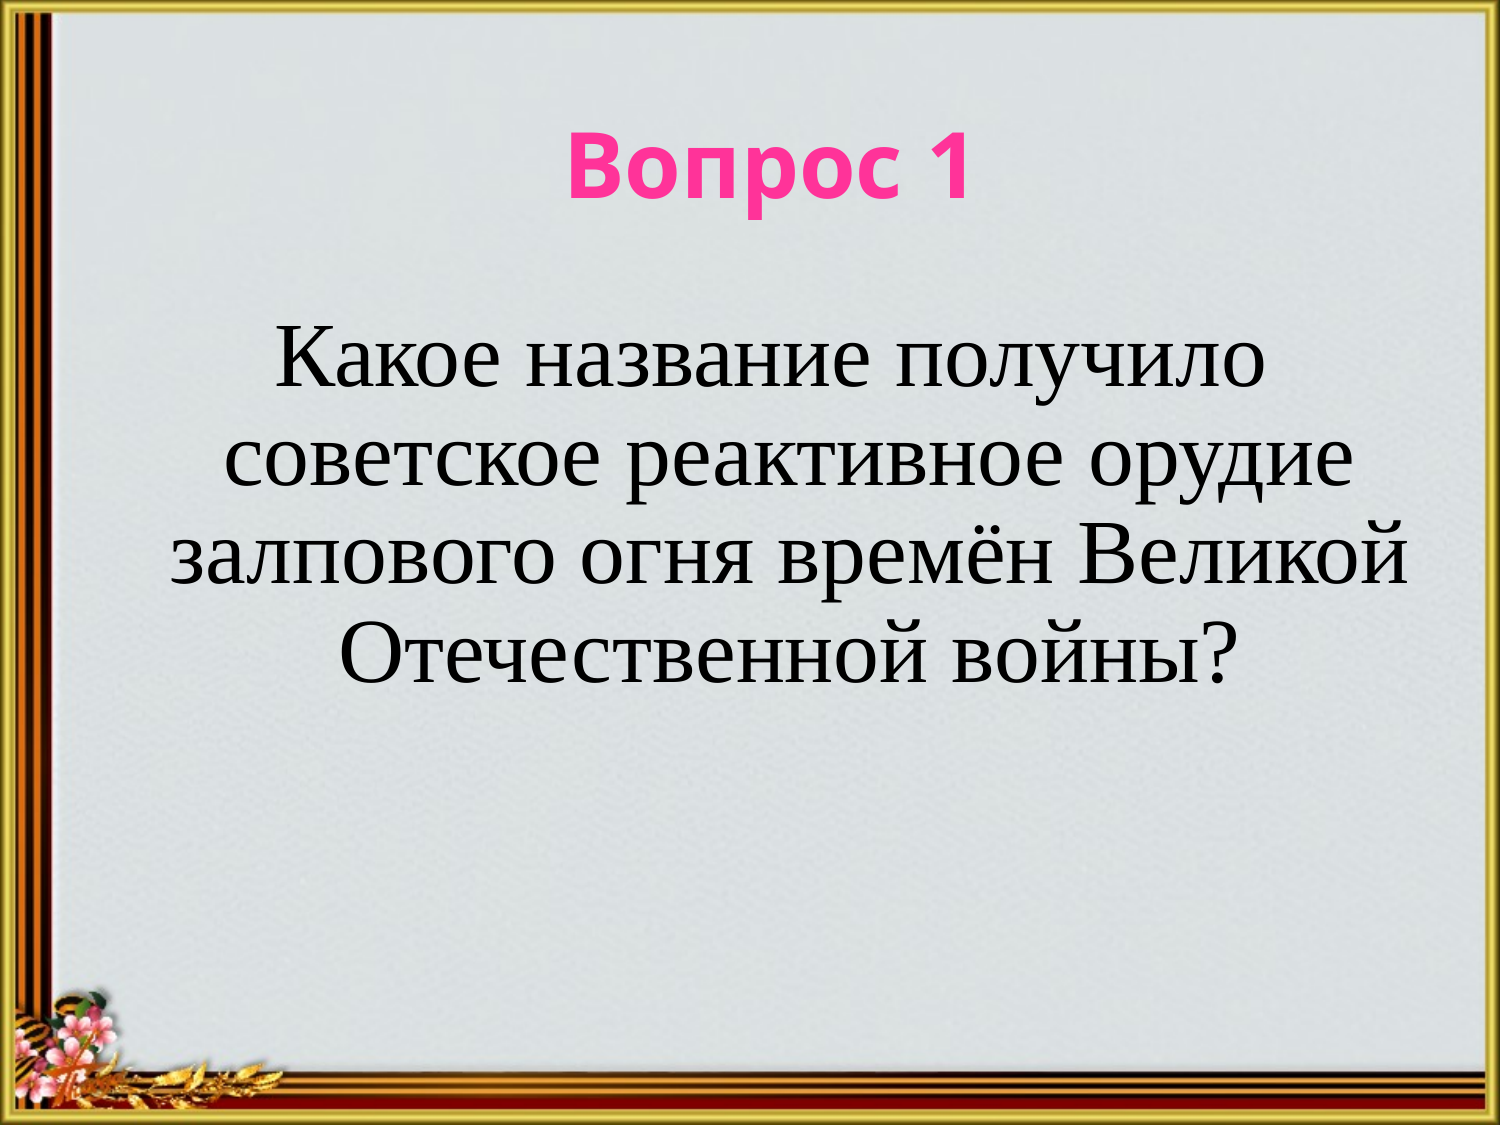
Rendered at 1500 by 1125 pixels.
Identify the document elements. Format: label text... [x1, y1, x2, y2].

list Какое название получило советское реактивное орудие залпового огня времён Великой Отечественной войны? [82, 299, 1460, 1014]
picture [0, 0, 1500, 1125]
title Вопрос 1 [82, 59, 1460, 278]
